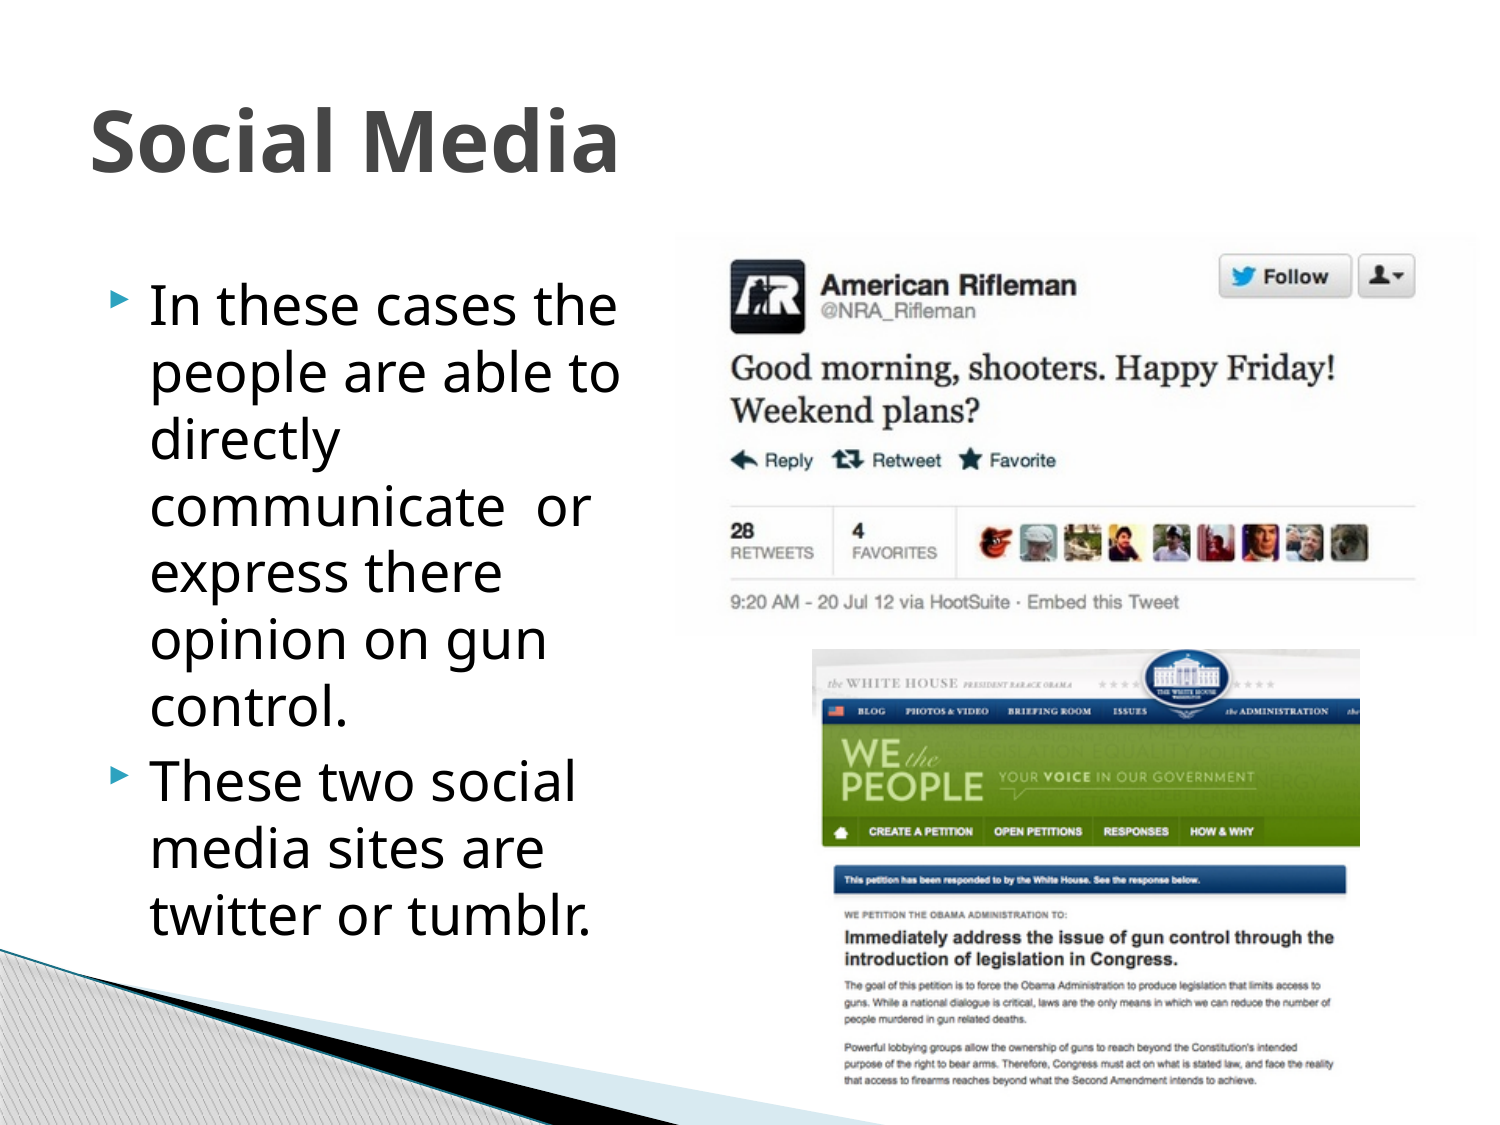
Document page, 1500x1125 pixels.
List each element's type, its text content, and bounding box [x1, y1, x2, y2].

picture [812, 649, 1360, 1098]
picture [674, 224, 1480, 637]
title Social Media [75, 45, 1425, 233]
list In these cases the people are able to directly communicate or express there opinion on gun control. These two social media sites are twitter or tumblr. [75, 262, 663, 1035]
